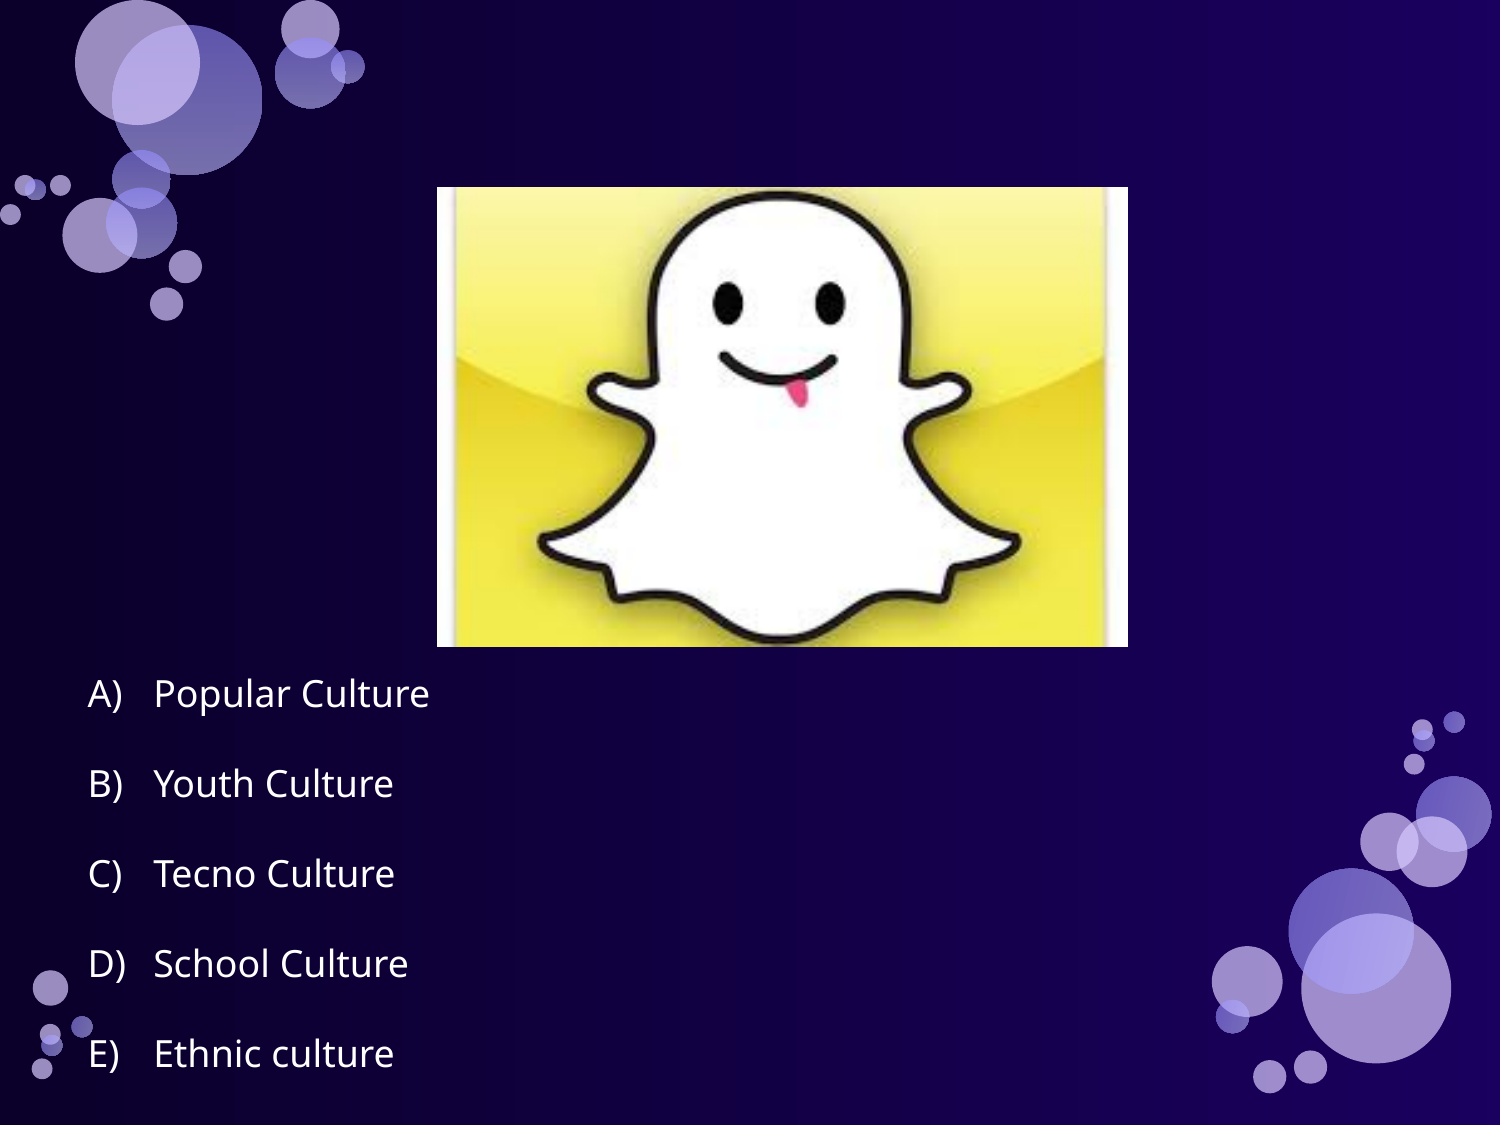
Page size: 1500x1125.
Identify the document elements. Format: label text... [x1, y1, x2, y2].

picture [435, 185, 1129, 649]
text_box Popular Culture Youth Culture Tecno Culture School Culture Ethnic culture [72, 662, 456, 1125]
